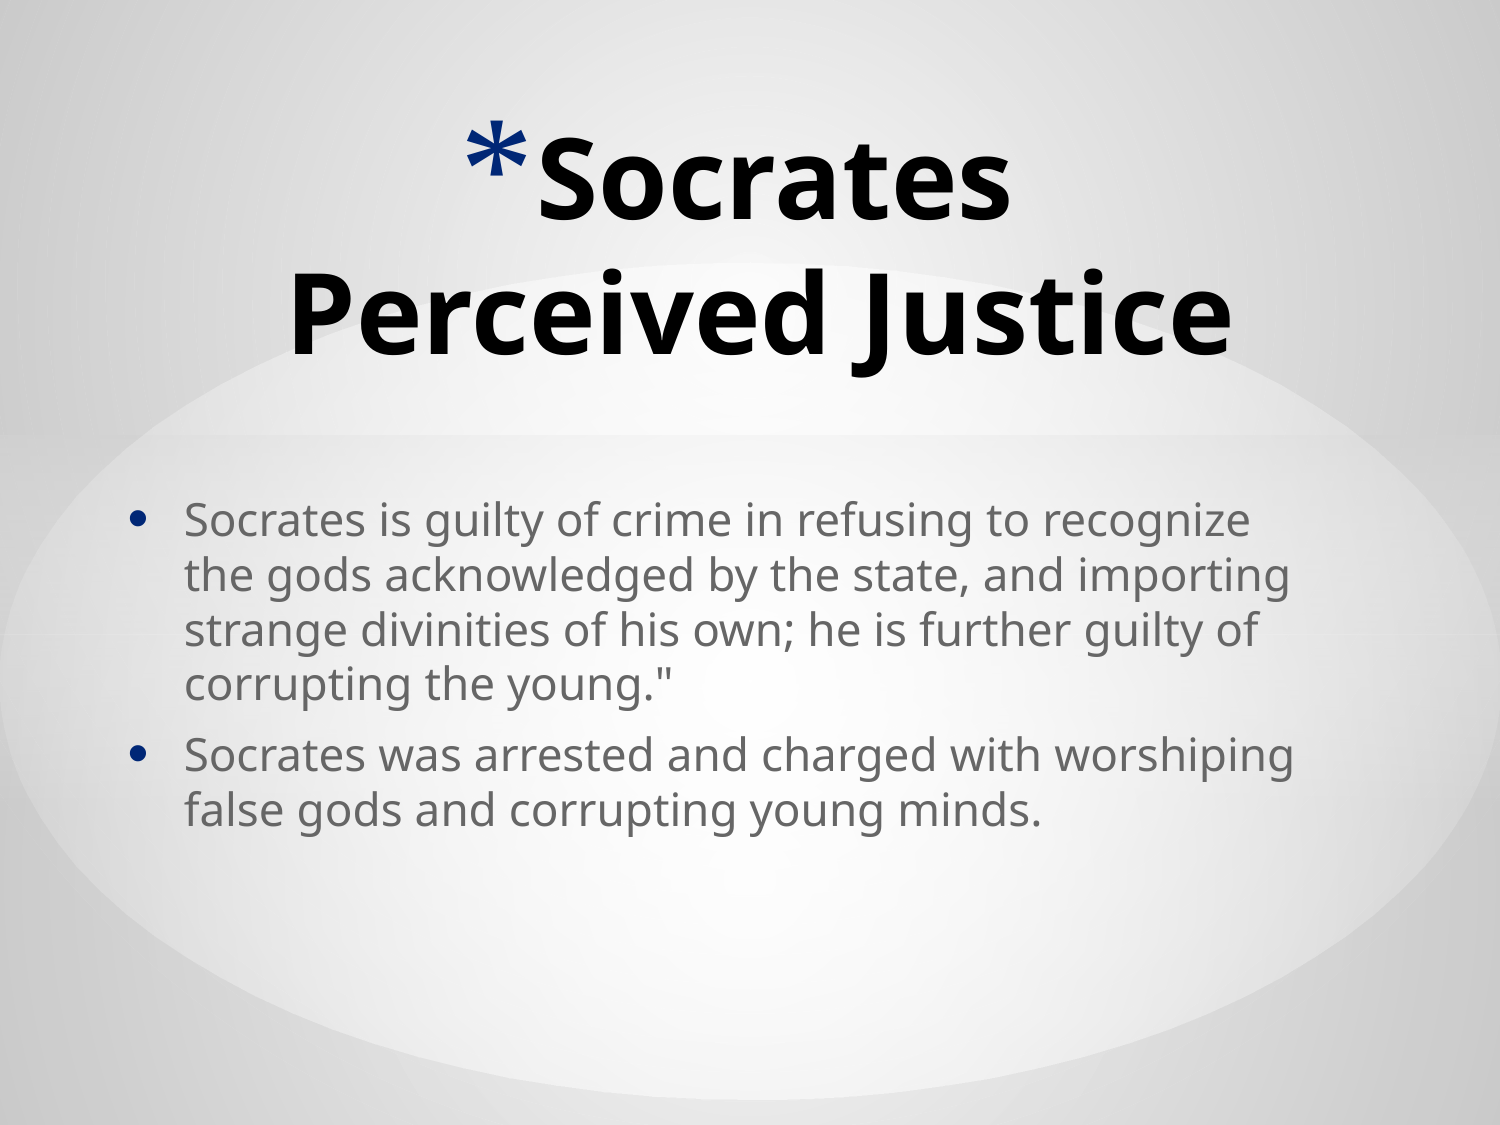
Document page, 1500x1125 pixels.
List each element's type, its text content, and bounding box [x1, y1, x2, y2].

title Socrates Perceived Justice [134, 99, 1312, 438]
subtitle Socrates is guilty of crime in refusing to recognize the gods acknowledged by the state, and importing strange divinities of his own; he is further guilty of corrupting the young." Socrates was arrested and charged with worshiping false gods and corrupting young minds. [112, 412, 1325, 1075]
